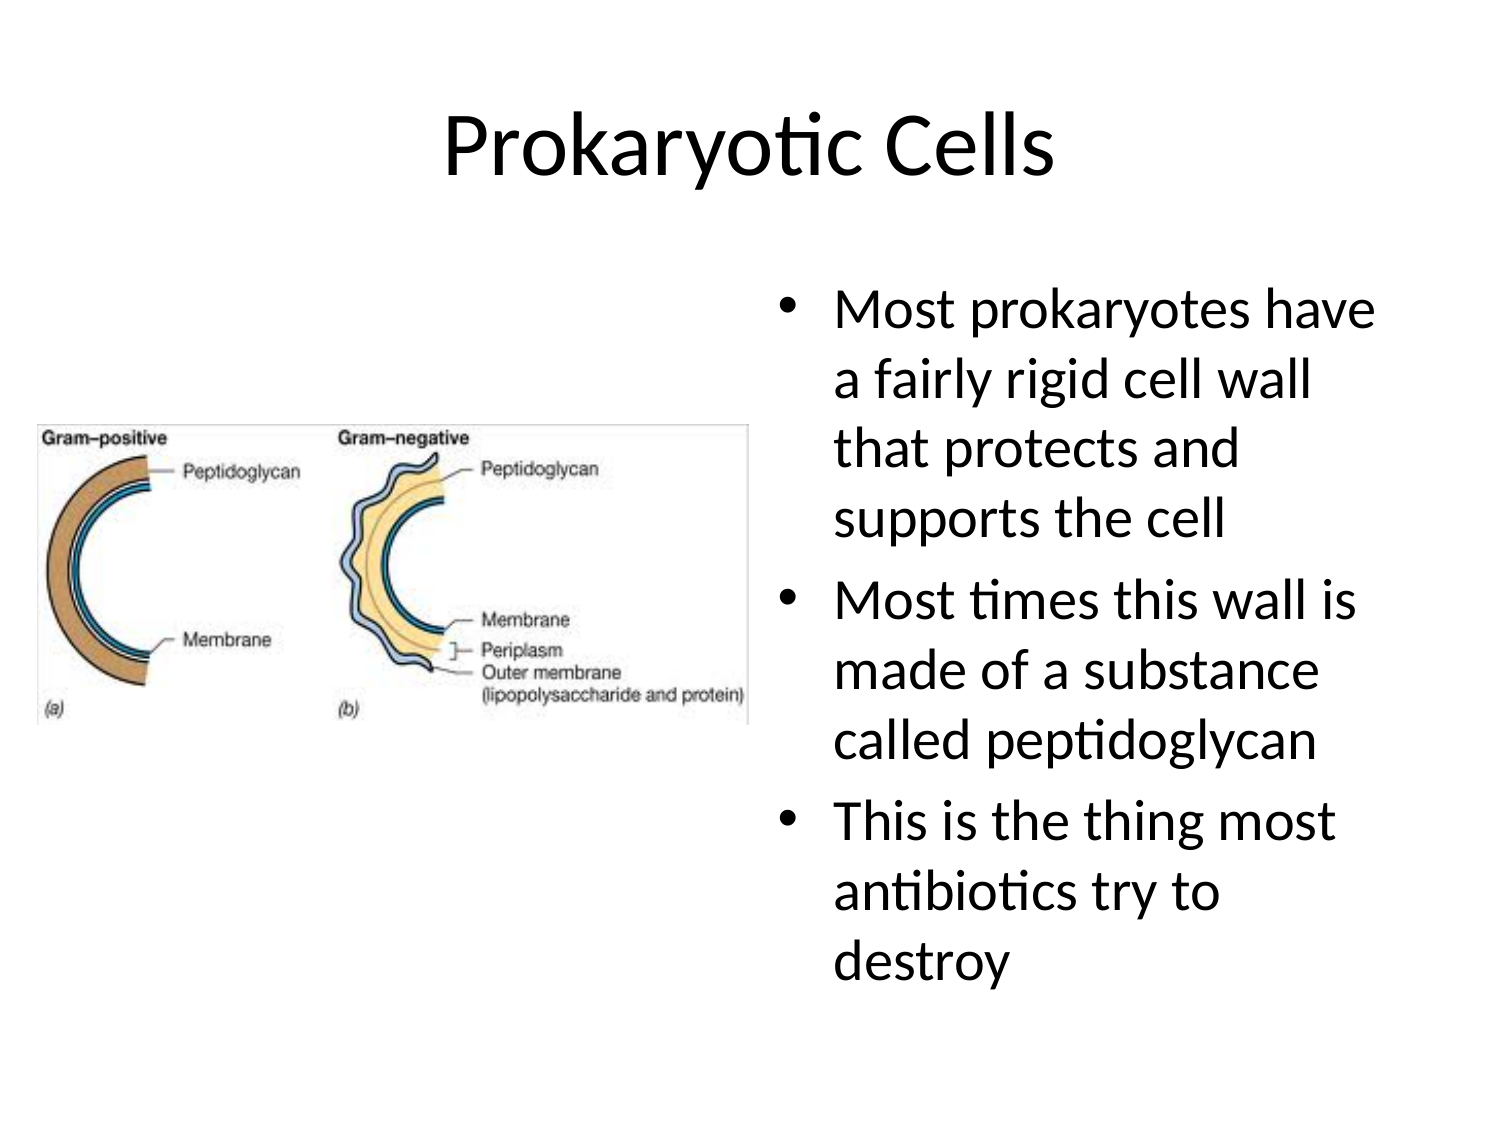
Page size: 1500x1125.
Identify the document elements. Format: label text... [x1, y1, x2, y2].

picture [37, 424, 749, 726]
title Prokaryotic Cells [75, 45, 1425, 233]
list Most prokaryotes have a fairly rigid cell wall that protects and supports the cell Most times this wall is made of a substance called peptidoglycan This is the thing most antibiotics try to destroy [762, 262, 1425, 1005]
